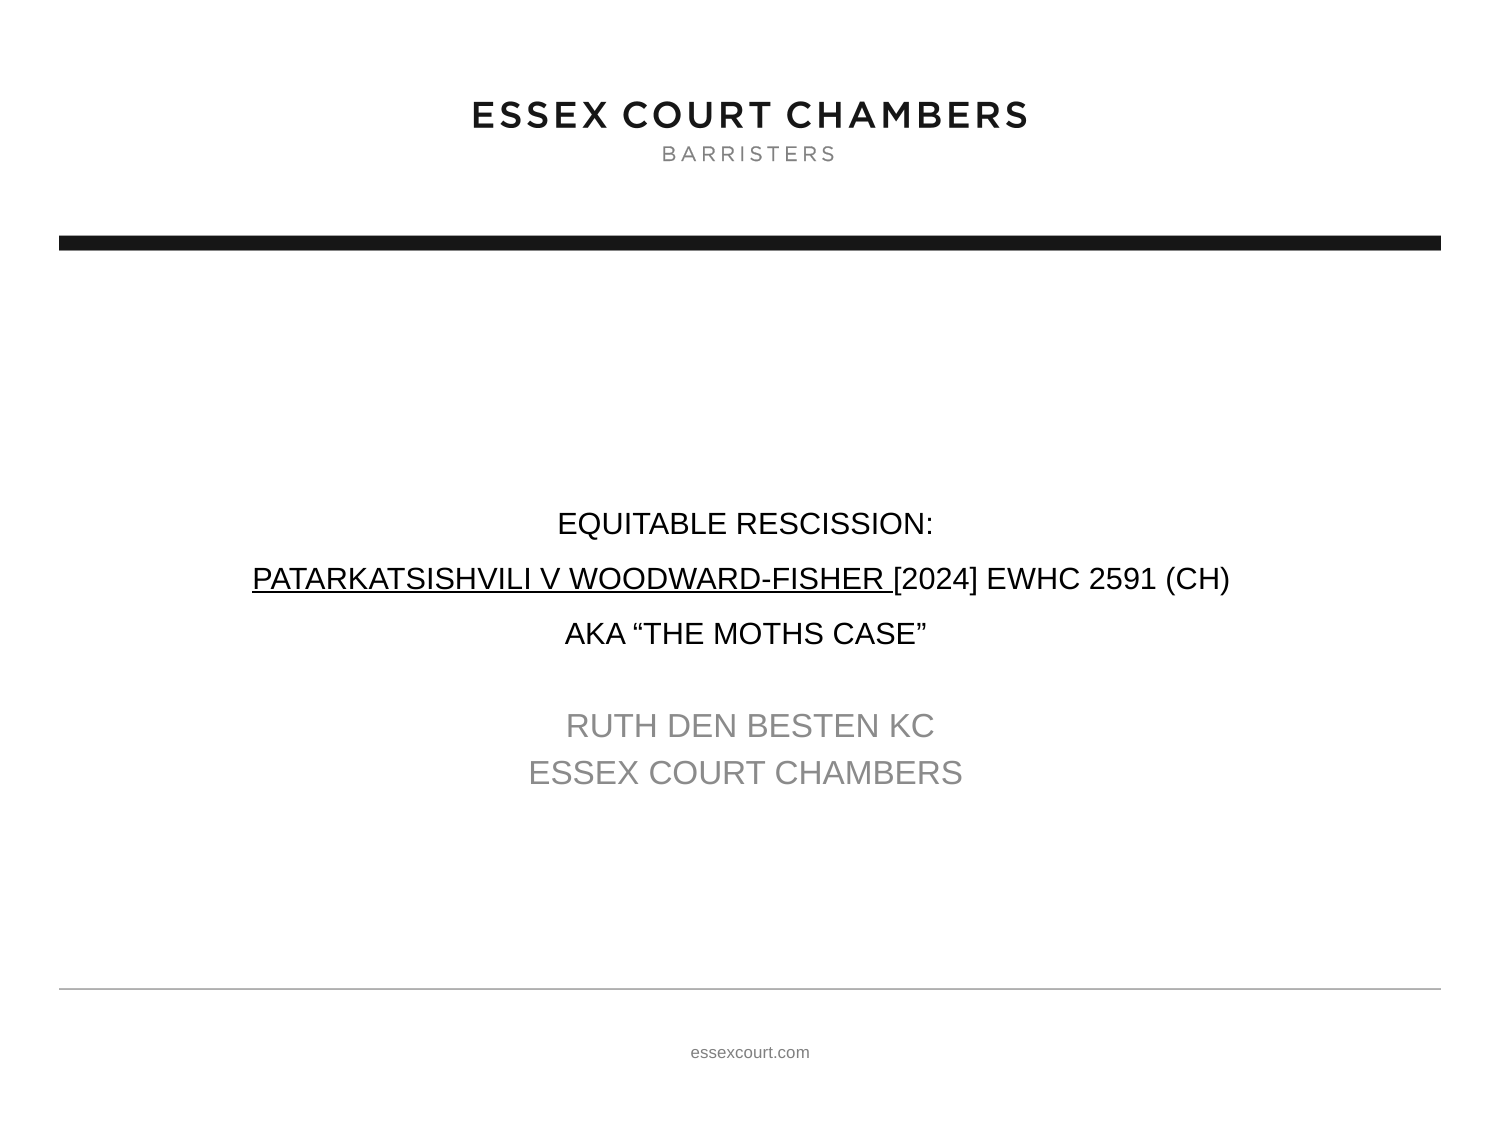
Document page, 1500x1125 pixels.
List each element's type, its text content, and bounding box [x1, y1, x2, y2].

picture [0, 752, 1500, 1125]
picture [0, 0, 1500, 485]
subtitle RUTH DEN BESTEN KC ESSEX COURT CHAMBERS [59, 704, 1443, 887]
title Equitable Rescission: Patarkatsishvili v Woodward-Fisher [2024] EWHC 2591 (Ch) aka “the moths case” [0, 485, 1500, 752]
